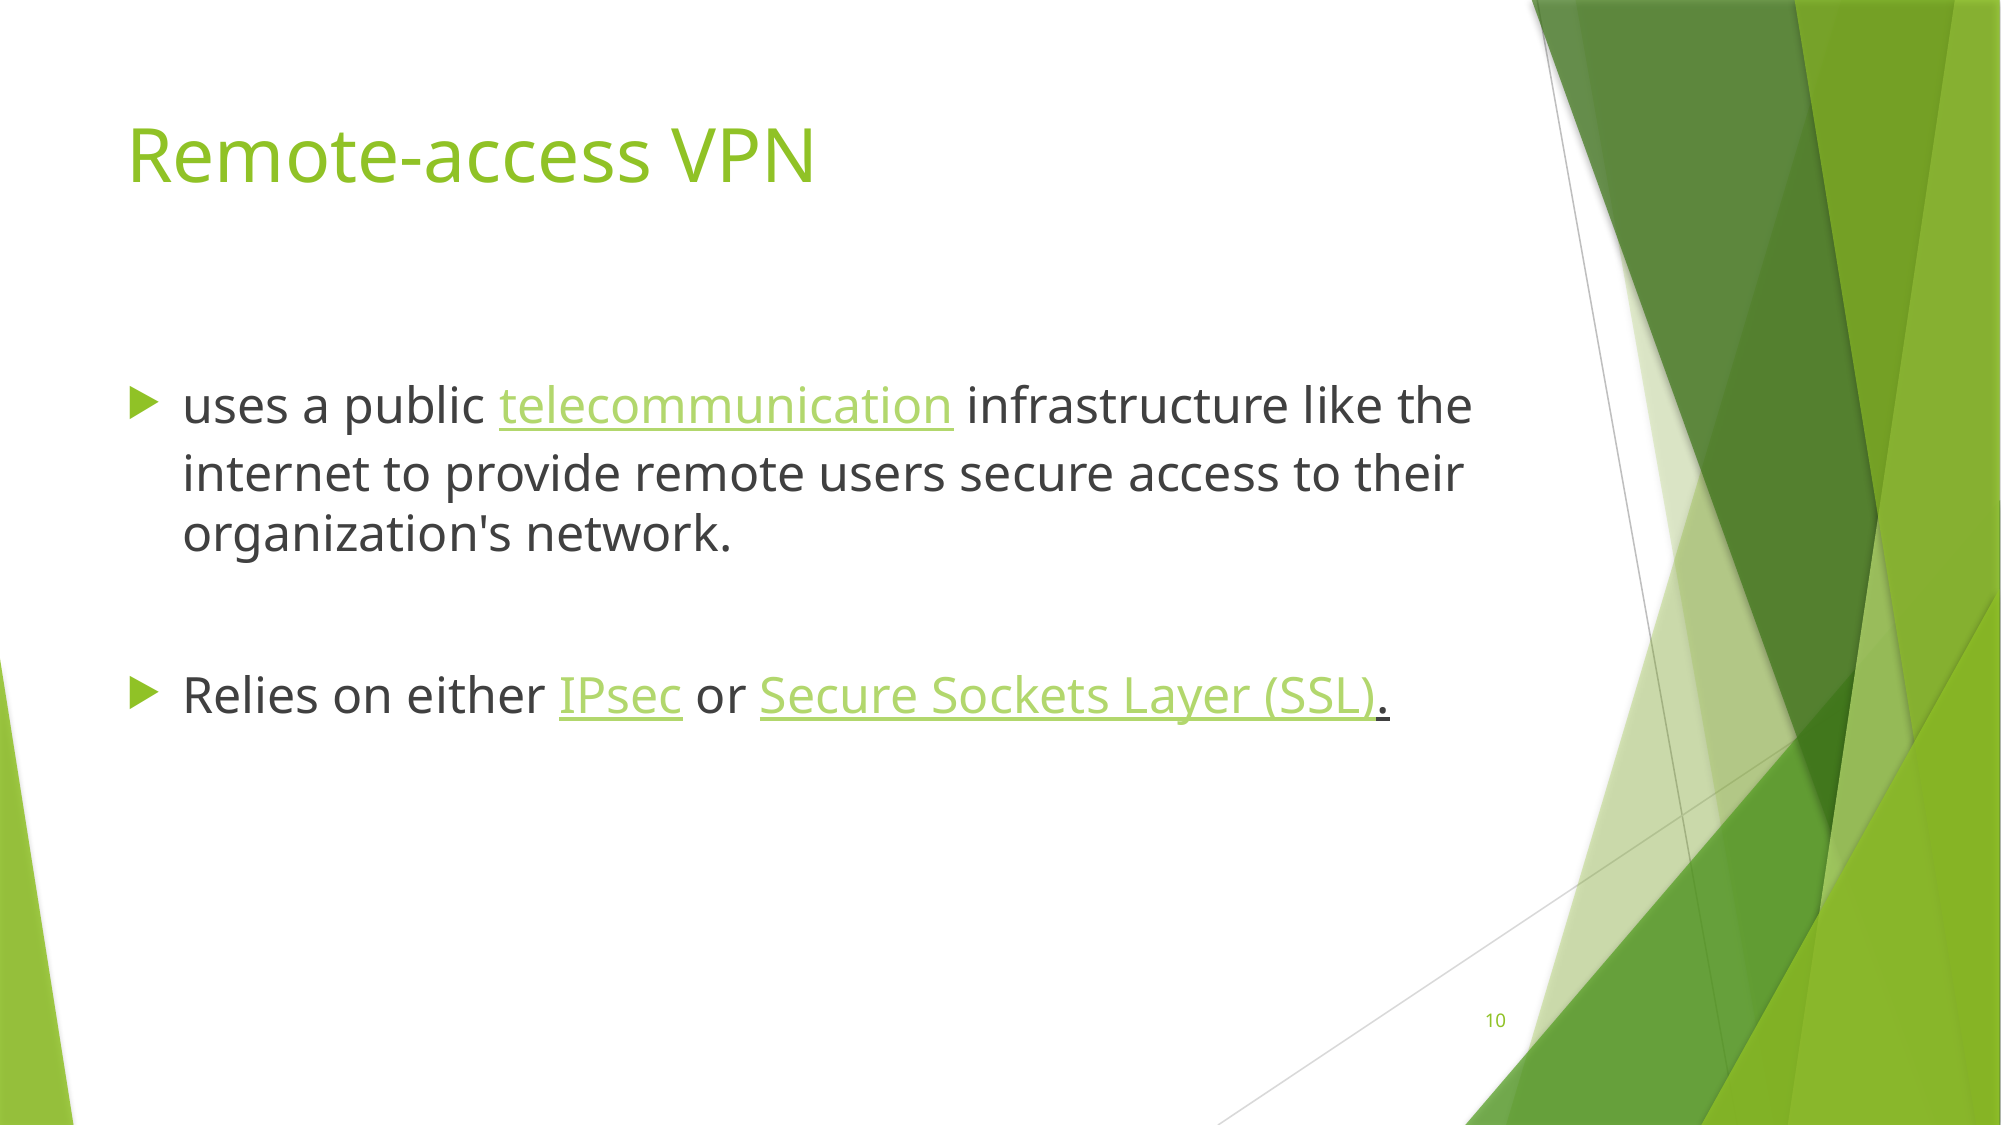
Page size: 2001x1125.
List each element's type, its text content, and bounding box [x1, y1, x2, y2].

list uses a public telecommunication infrastructure like the internet to provide remote users secure access to their organization's network. Relies on either IPsec or Secure Sockets Layer (SSL). [111, 204, 1522, 842]
title Remote-access VPN [111, 99, 1522, 204]
slide_number 10 [1409, 991, 1522, 1051]
